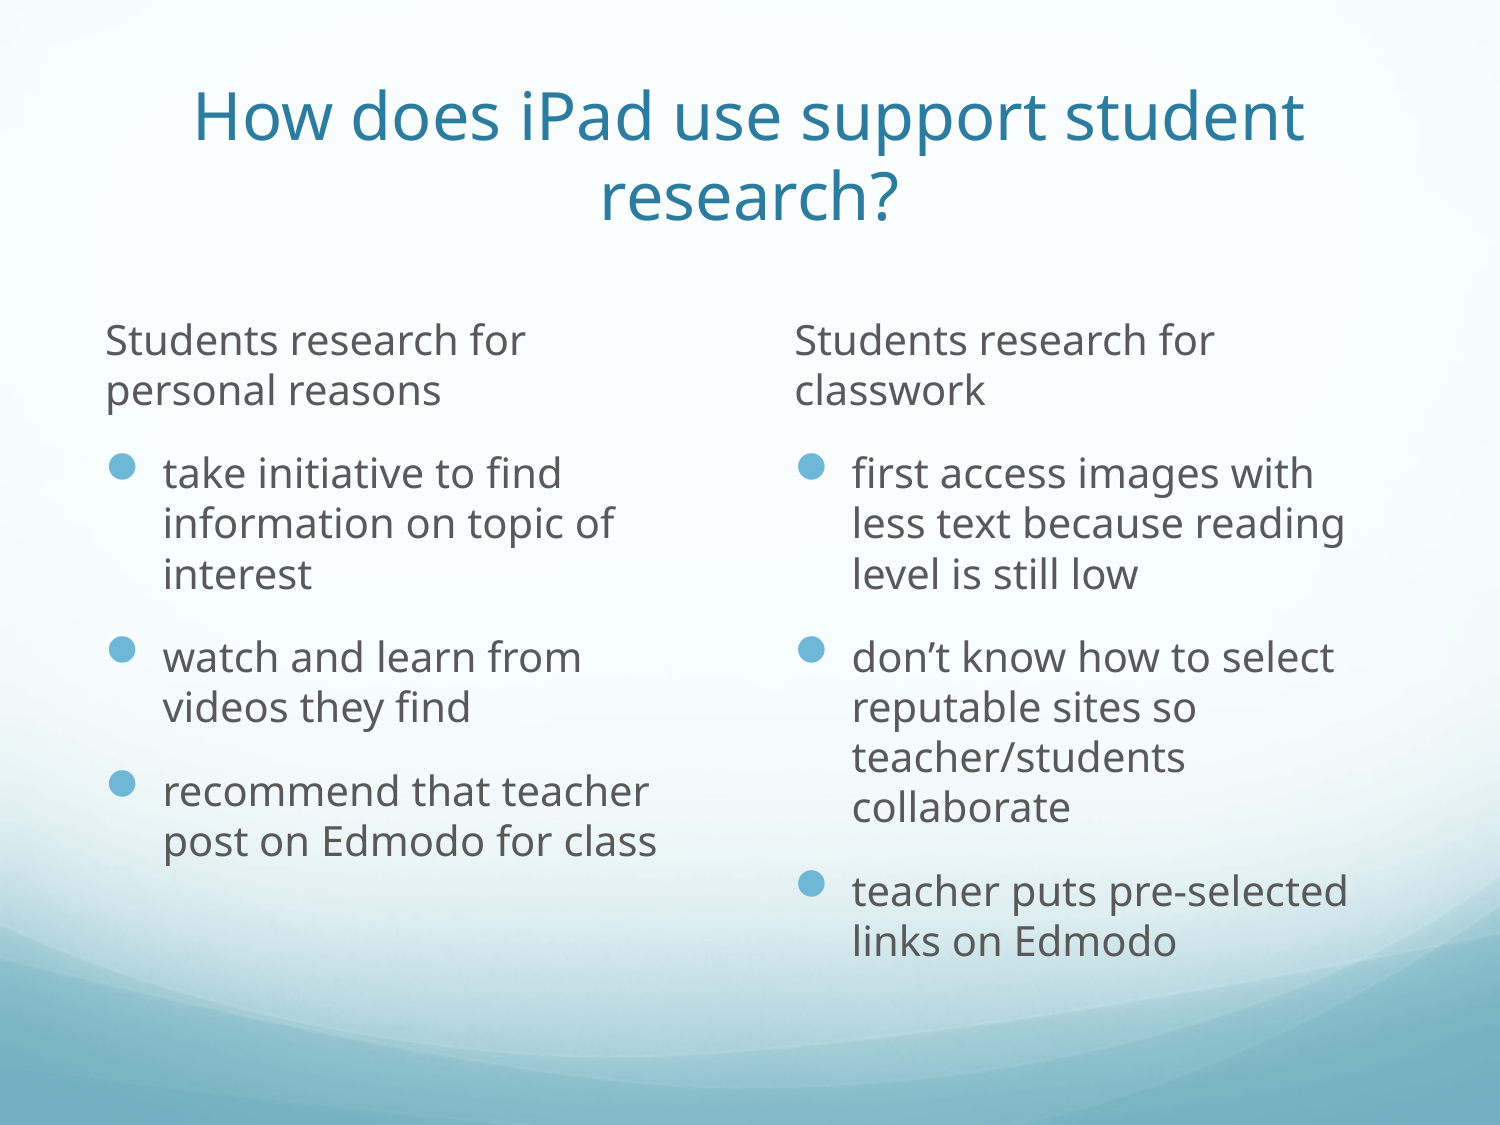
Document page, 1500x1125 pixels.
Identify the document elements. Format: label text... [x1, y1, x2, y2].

list Students research for personal reasons take initiative to find information on topic of interest watch and learn from videos they find recommend that teacher post on Edmodo for class [90, 306, 721, 1019]
list Students research for classwork first access images with less text because reading level is still low don’t know how to select reputable sites so teacher/students collaborate teacher puts pre-selected links on Edmodo [779, 306, 1410, 1019]
title How does iPad use support student research? [90, 41, 1410, 242]
